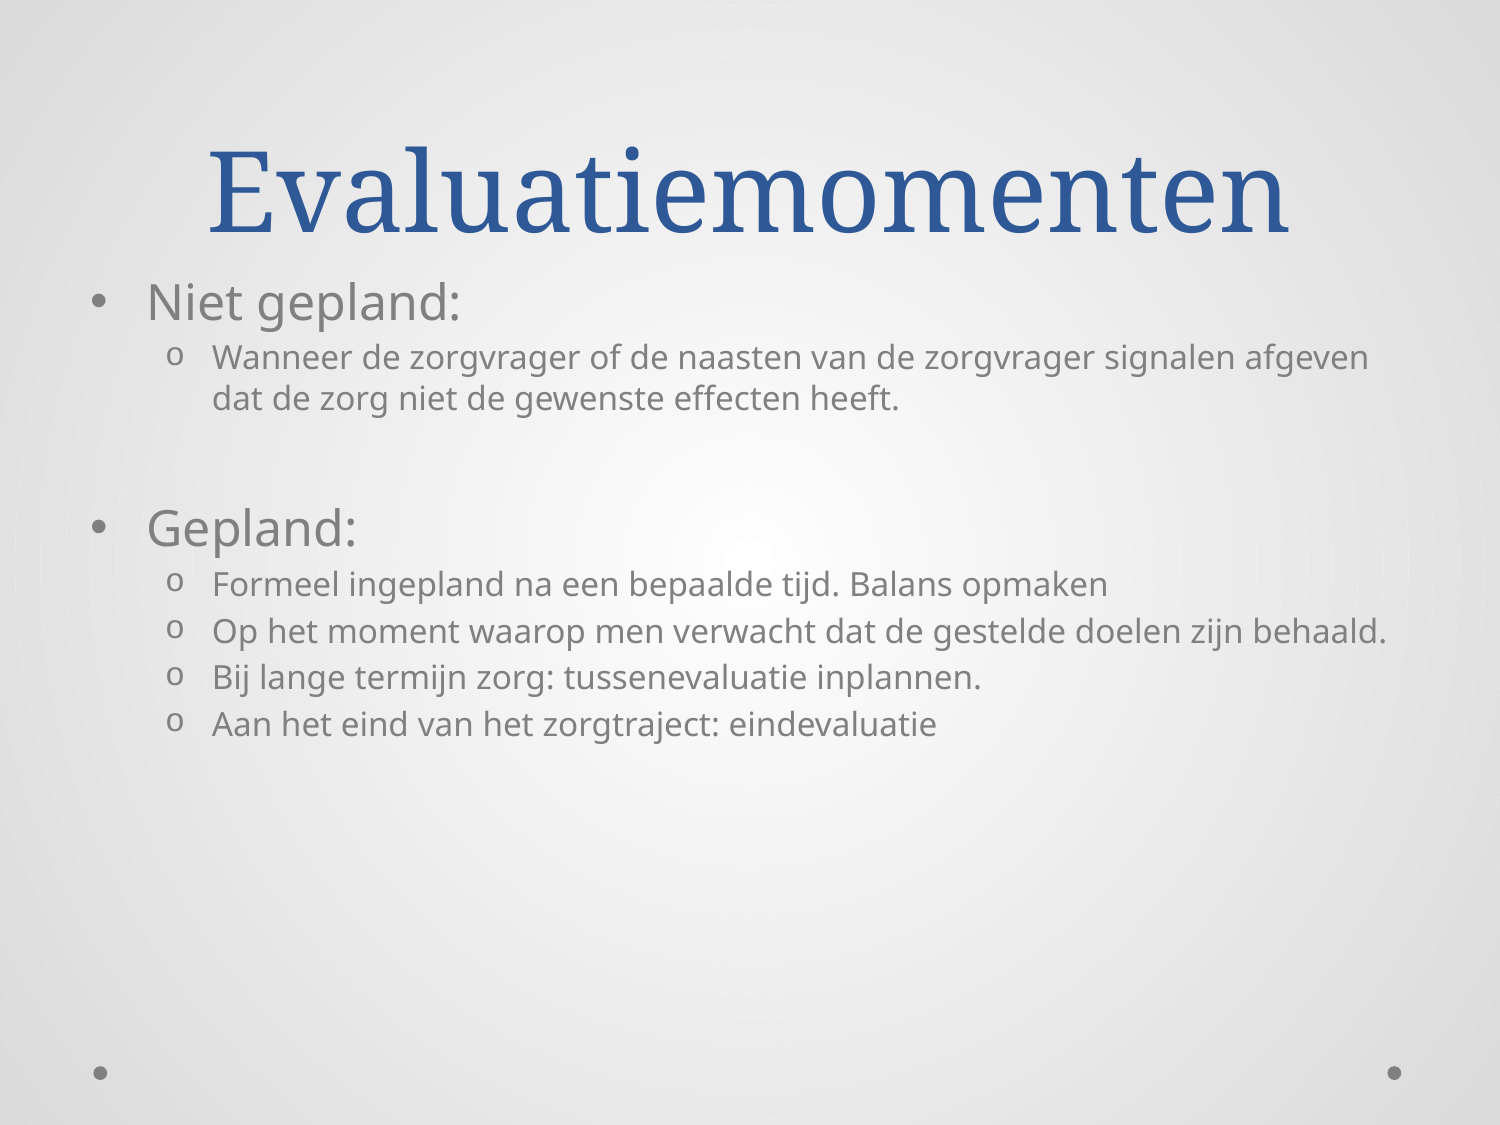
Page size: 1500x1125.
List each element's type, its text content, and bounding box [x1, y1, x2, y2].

title Evaluatiemomenten [75, 0, 1425, 262]
list Niet gepland: Wanneer de zorgvrager of de naasten van de zorgvrager signalen afgeven dat de zorg niet de gewenste effecten heeft. Gepland: Formeel ingepland na een bepaalde tijd. Balans opmaken Op het moment waarop men verwacht dat de gestelde doelen zijn behaald. Bij lange termijn zorg: tussenevaluatie inplannen. Aan het eind van het zorgtraject: eindevaluatie [75, 262, 1425, 1005]
